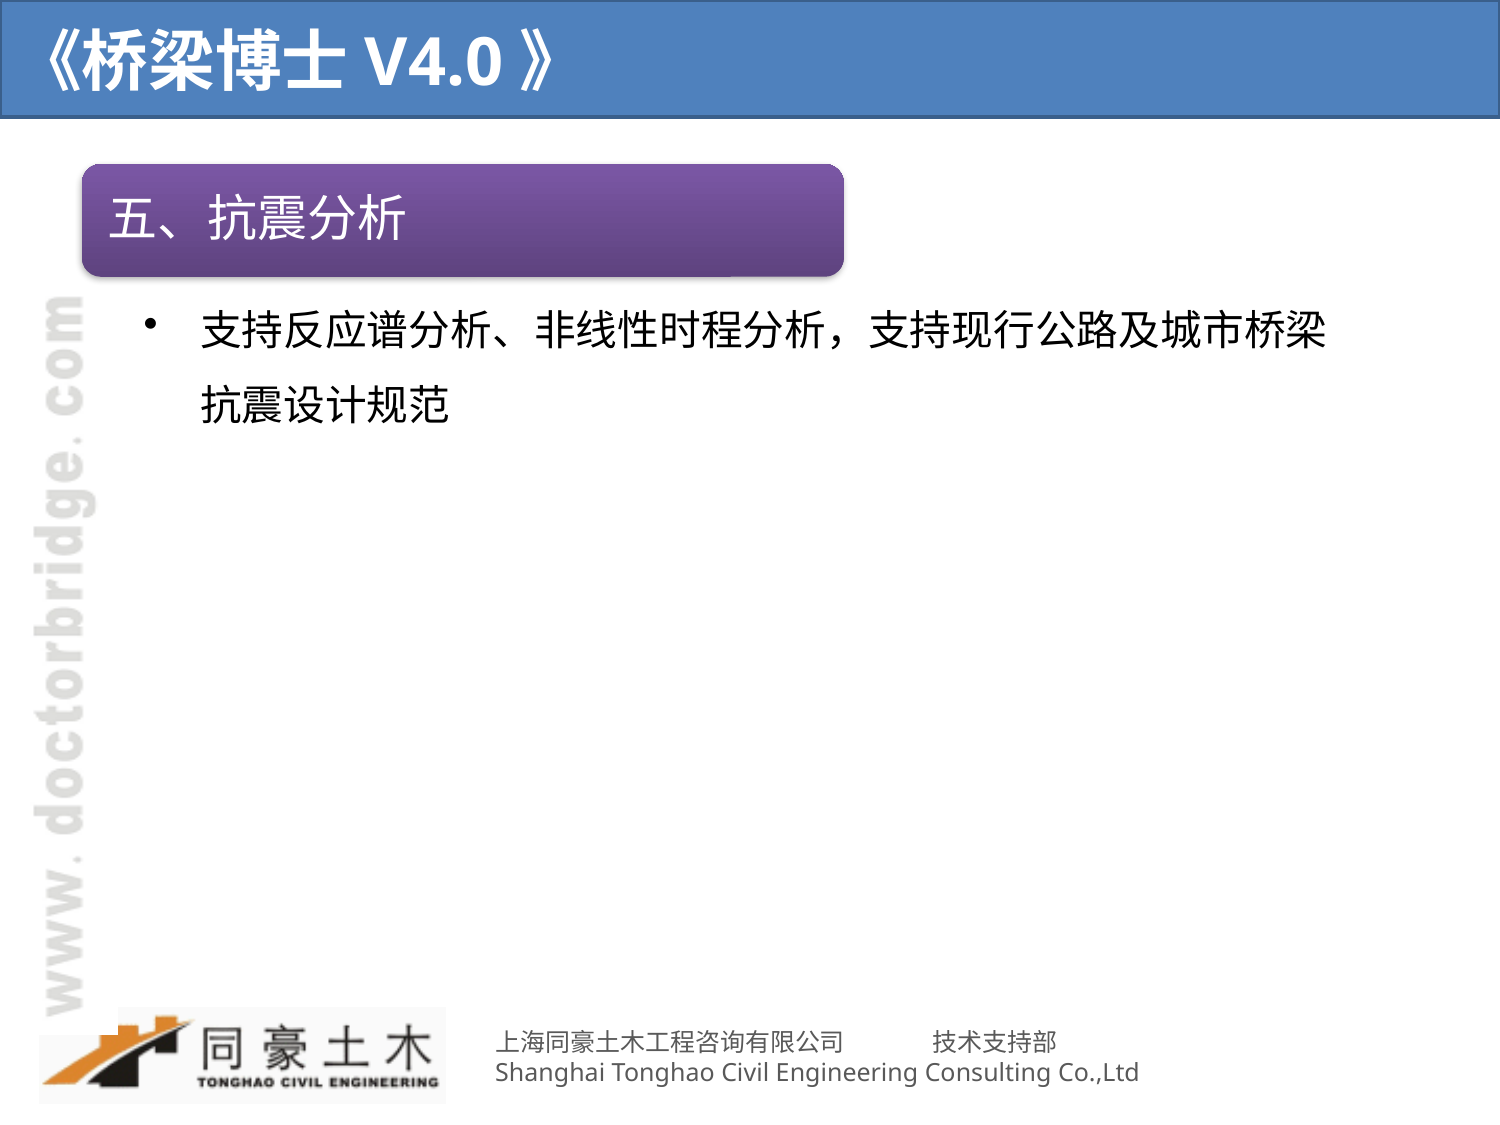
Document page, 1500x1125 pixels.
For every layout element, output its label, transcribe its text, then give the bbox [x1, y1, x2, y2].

text_box 《桥梁博士V4.0》 [0, 0, 1500, 119]
text_box 支持反应谱分析、非线性时程分析，支持现行公路及城市桥梁抗震设计规范 [128, 271, 1372, 437]
text_box 上海同豪土木工程咨询有限公司 技术支持部 Shanghai Tonghao Civil Engineering Consulting Co.,Ltd [480, 1019, 1442, 1095]
picture [5, 290, 446, 1104]
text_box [81, 163, 844, 299]
